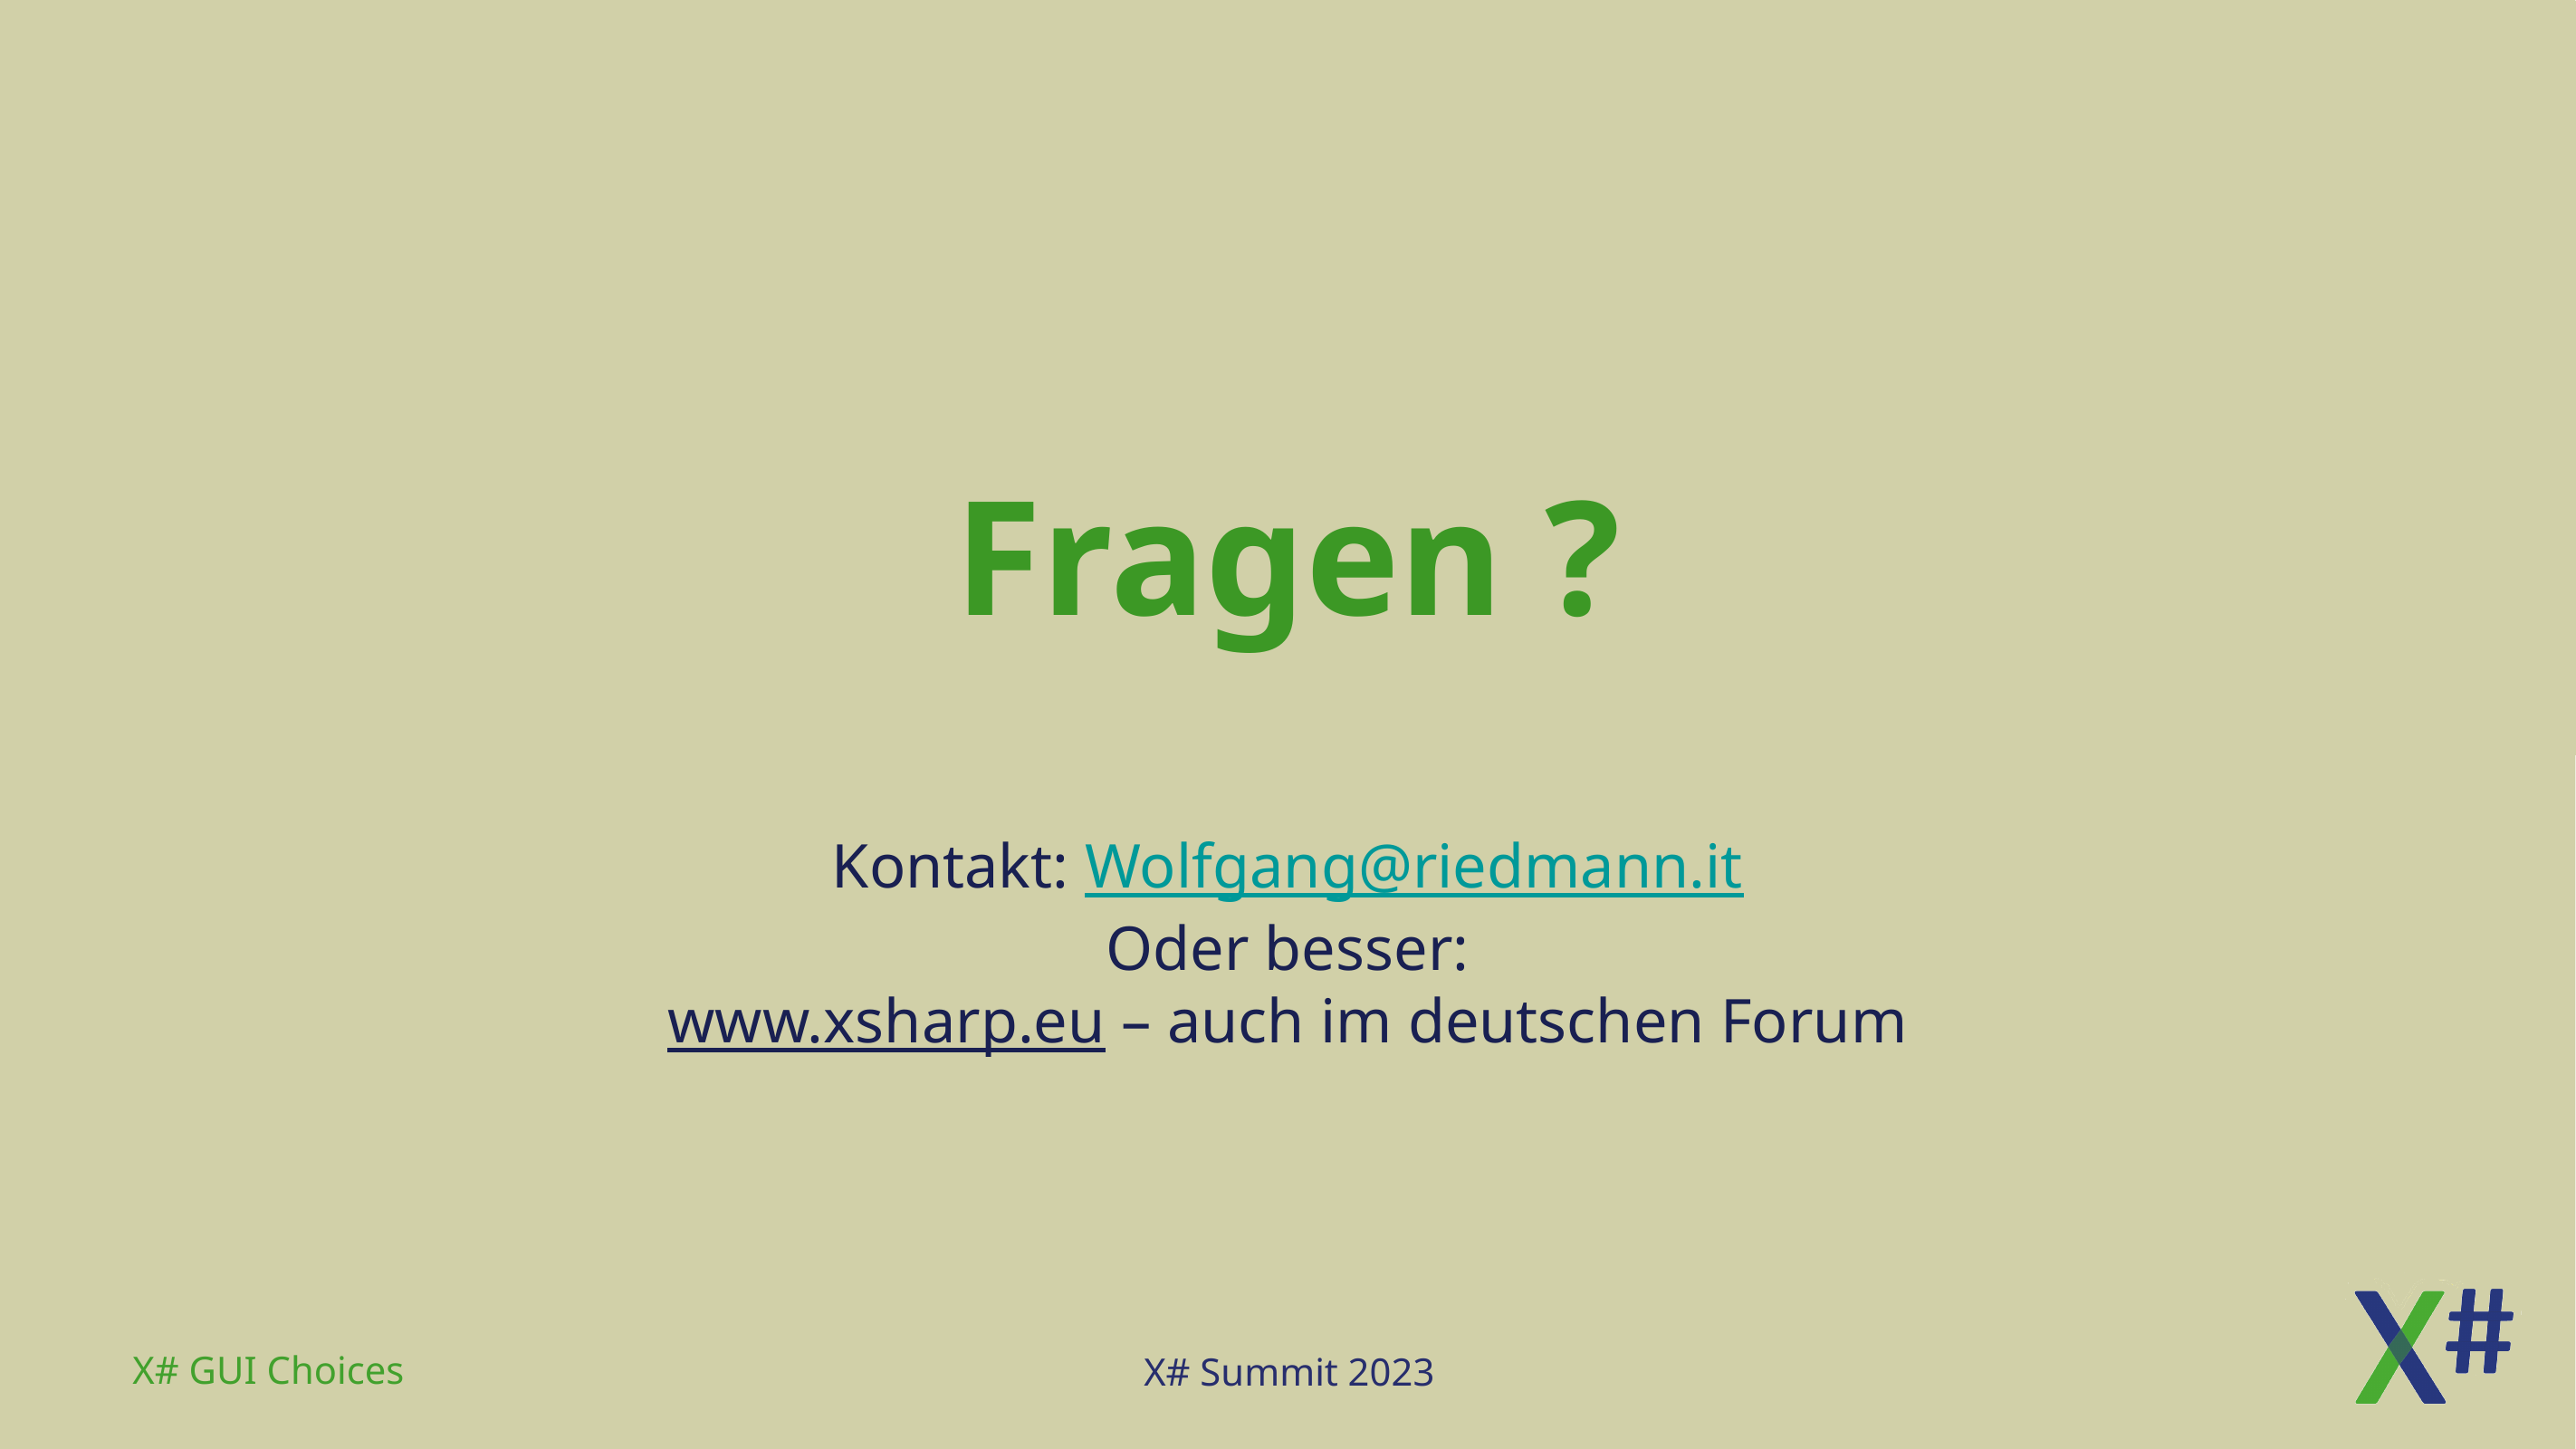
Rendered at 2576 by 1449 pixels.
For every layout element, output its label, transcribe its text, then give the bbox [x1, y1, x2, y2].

picture [2335, 1267, 2536, 1425]
title Fragen ? [193, 450, 2383, 762]
subtitle Kontakt: Wolfgang@riedmann.it Oder besser: www.xsharp.eu – auch im deutschen Forum [386, 820, 2189, 1192]
